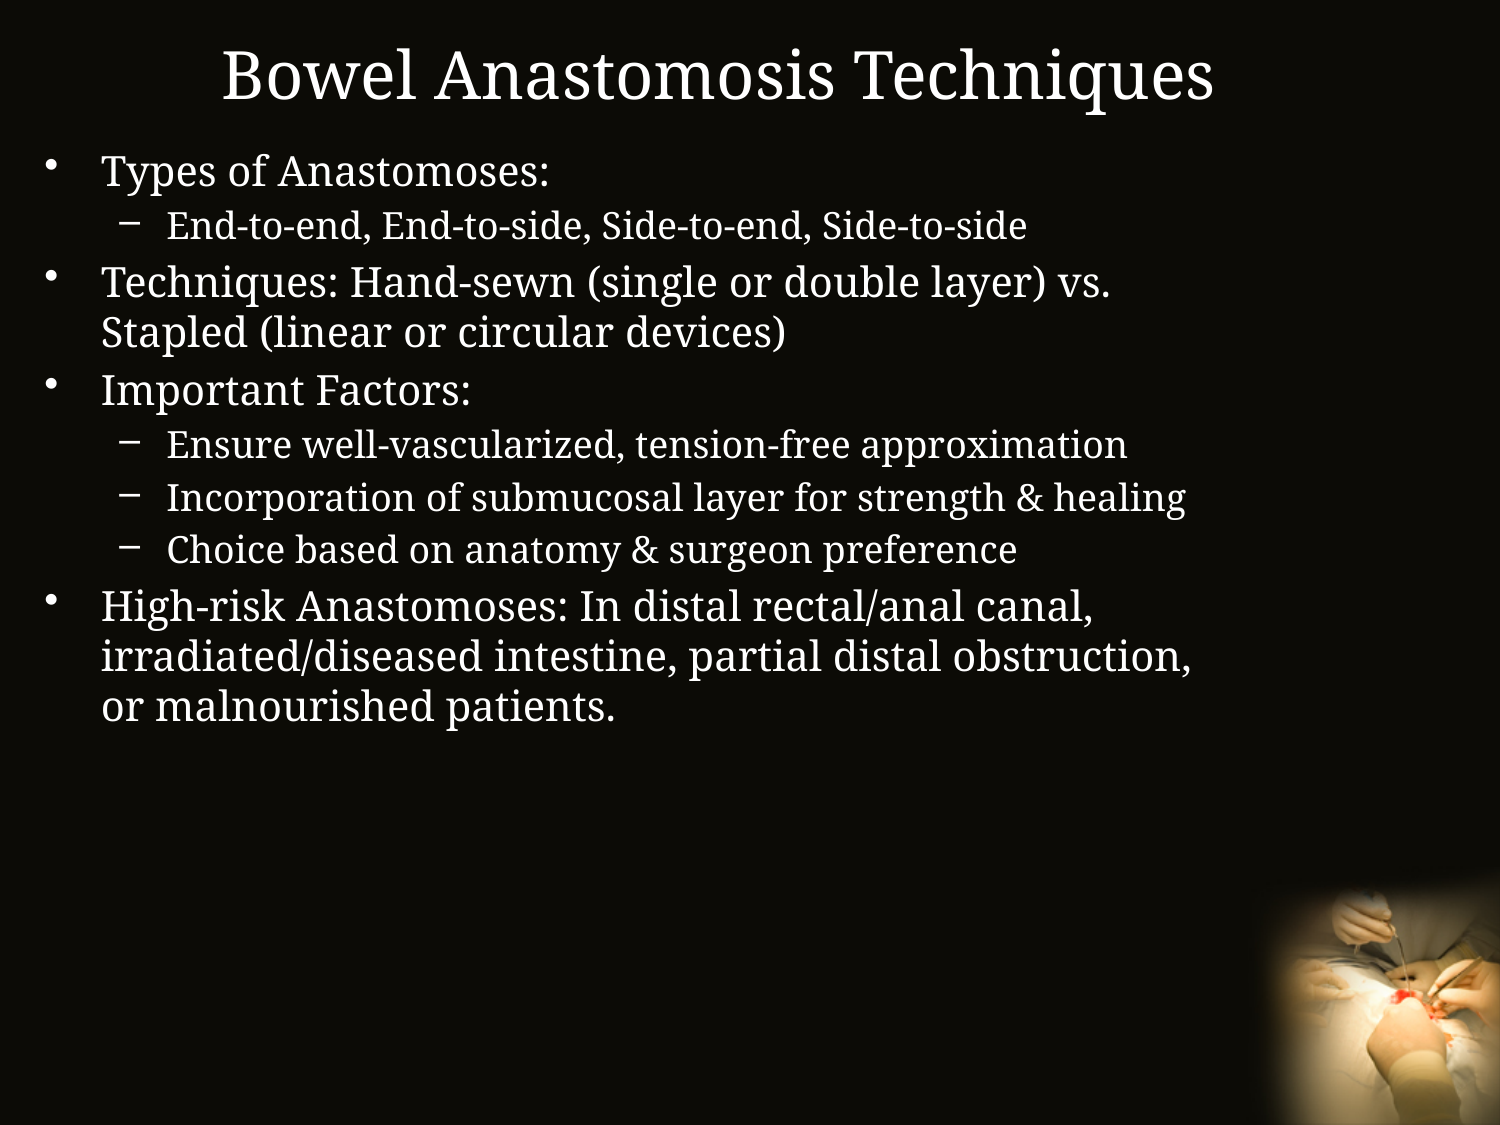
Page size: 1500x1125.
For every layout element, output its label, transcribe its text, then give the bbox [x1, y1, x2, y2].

title Bowel Anastomosis Techniques [206, 30, 1377, 115]
picture [0, 0, 1500, 1125]
list Types of Anastomoses: End-to-end, End-to-side, Side-to-end, Side-to-side Techniques: Hand-sewn (single or double layer) vs. Stapled (linear or circular devices) Important Factors: Ensure well-vascularized, tension-free approximation Incorporation of submucosal layer for strength & healing Choice based on anatomy & surgeon preference High-risk Anastomoses: In distal rectal/anal canal, irradiated/diseased intestine, partial distal obstruction, or malnourished patients. [29, 136, 1259, 1012]
